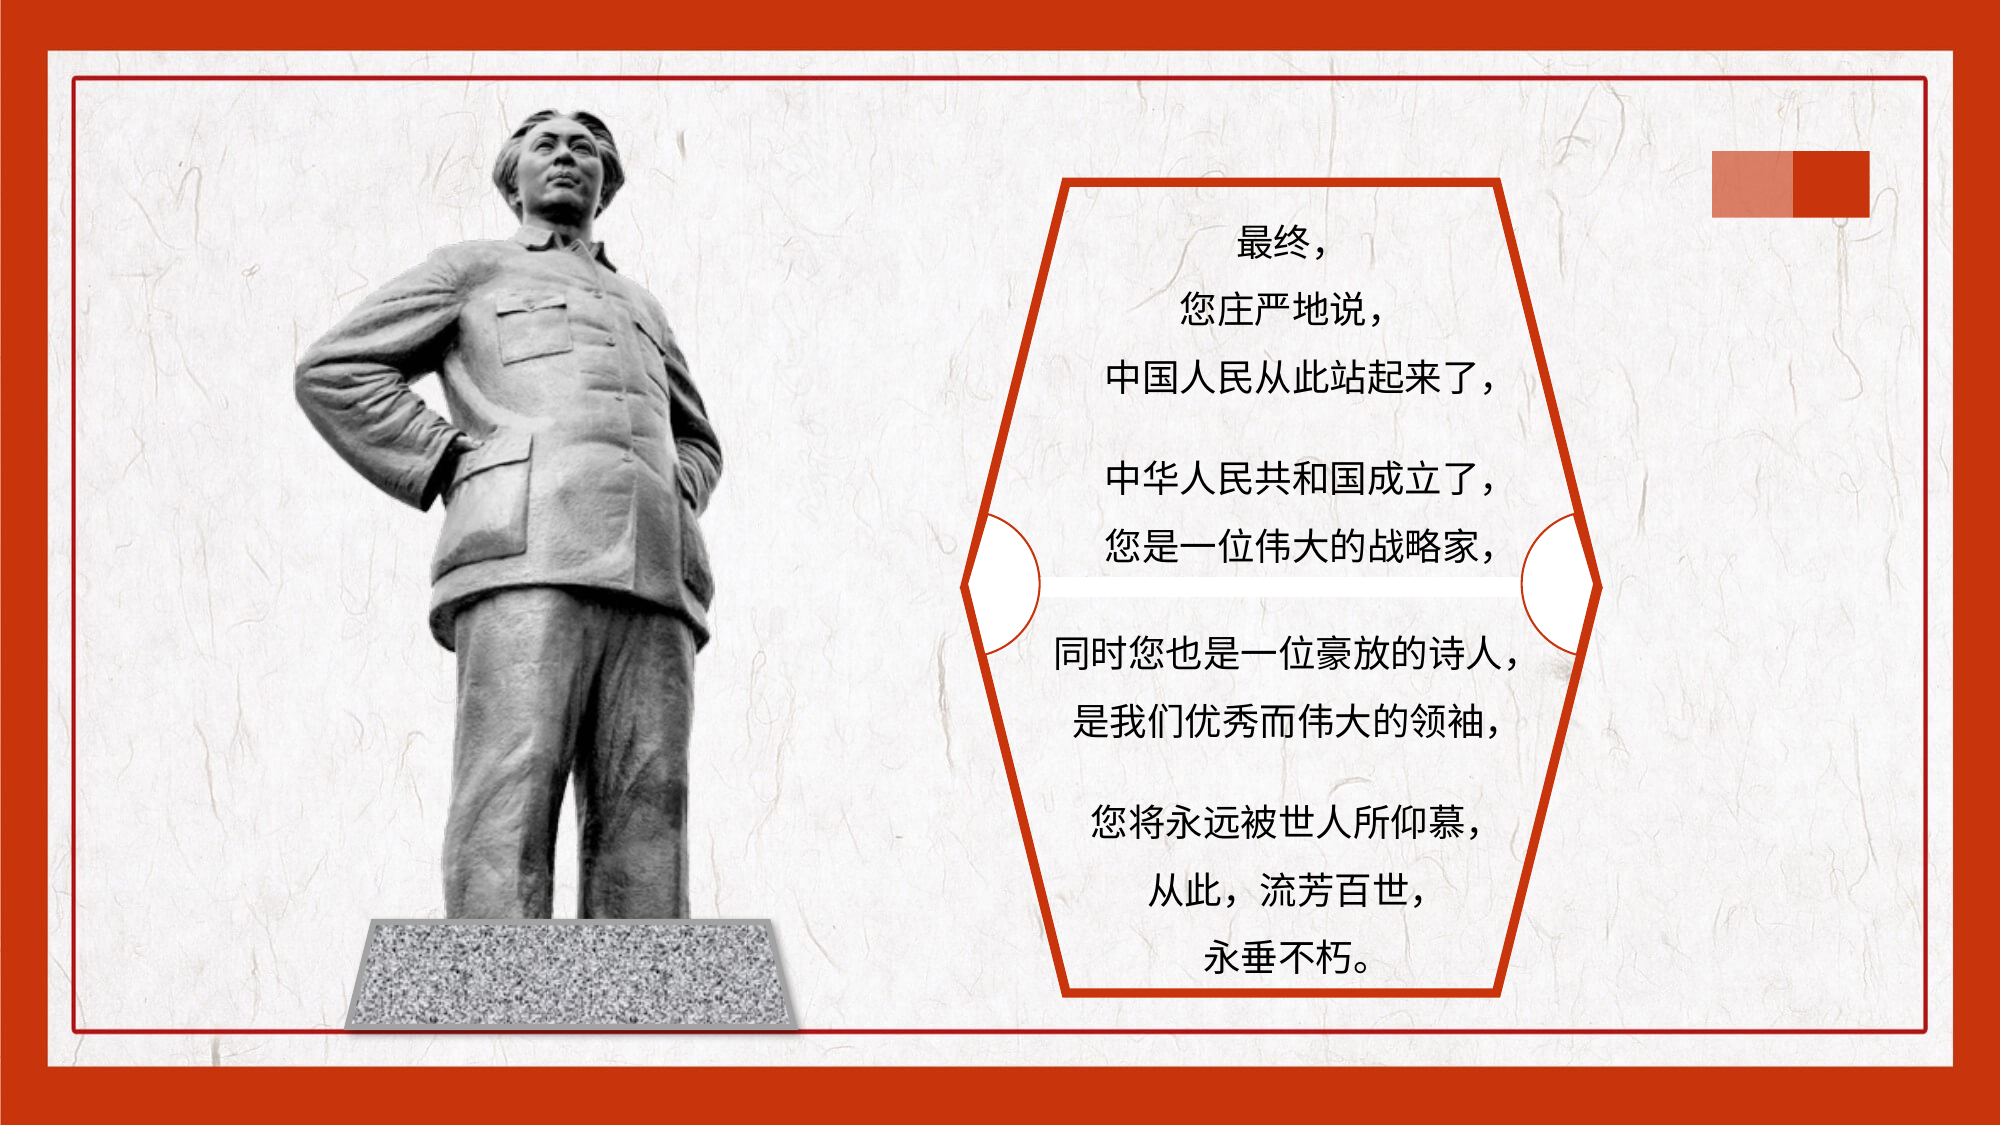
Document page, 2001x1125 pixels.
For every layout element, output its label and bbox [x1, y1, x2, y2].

picture [0, 0, 2000, 1125]
text_box [894, 182, 1667, 993]
text_box [214, 73, 828, 1028]
